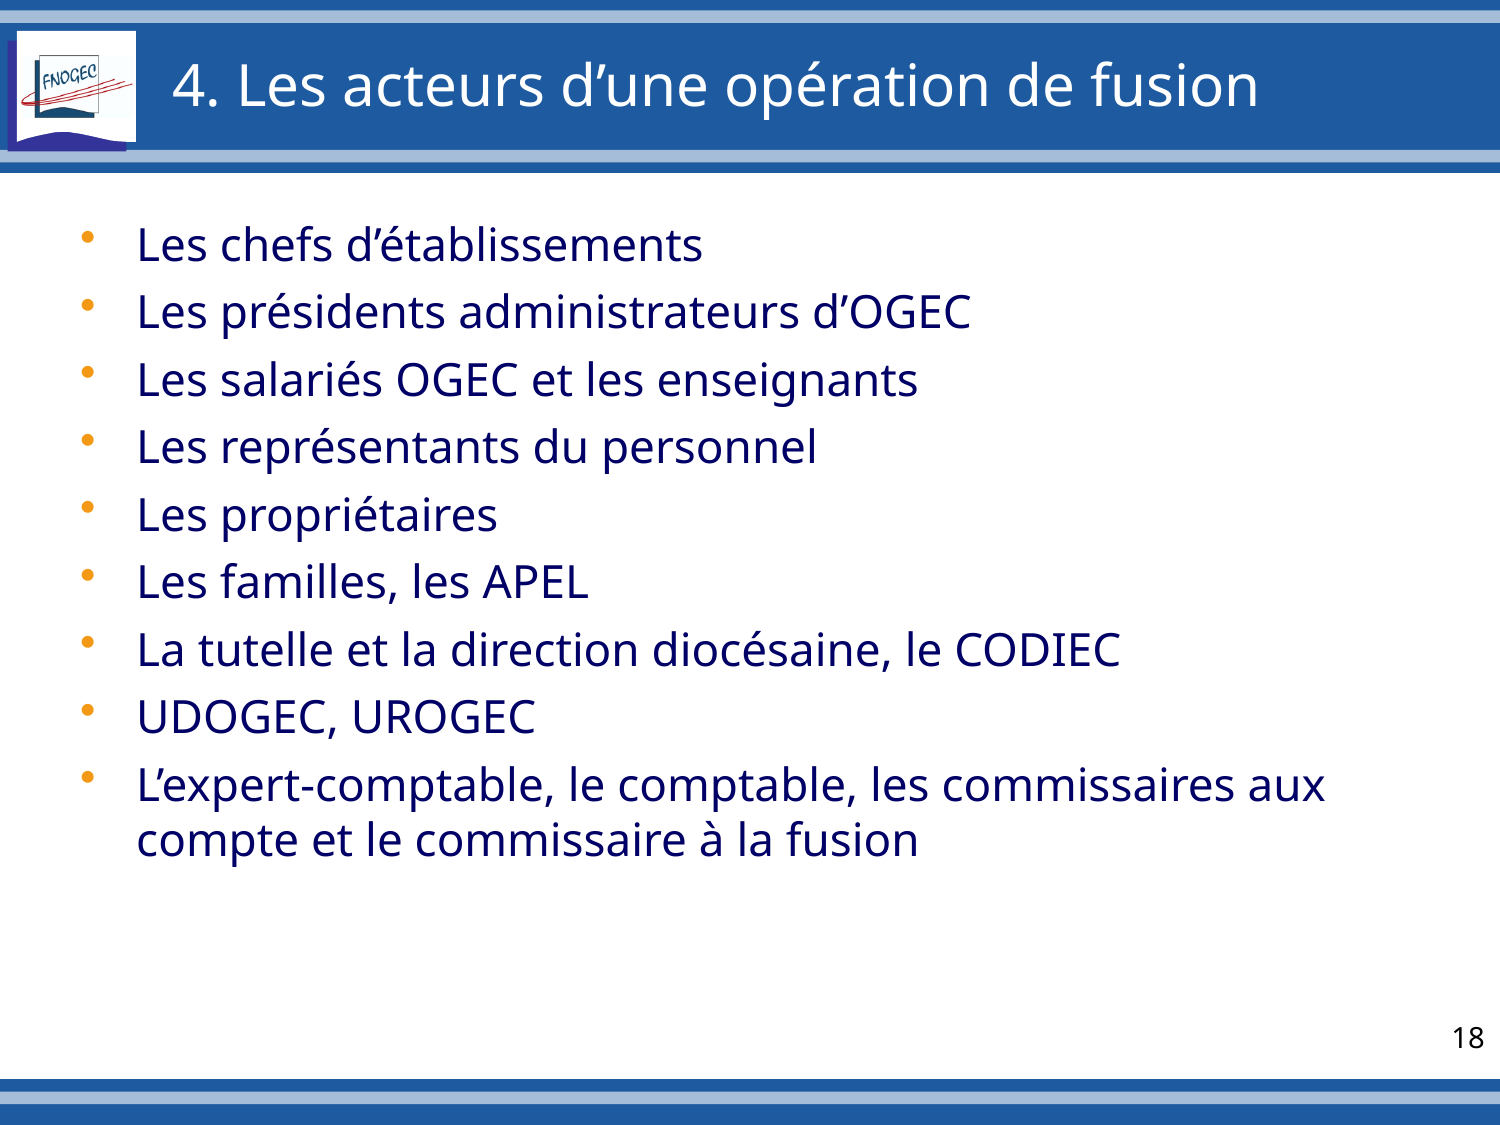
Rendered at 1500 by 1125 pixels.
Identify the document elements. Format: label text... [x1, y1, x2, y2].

title 4. Les acteurs d’une opération de fusion [157, 36, 1500, 130]
picture [18, 51, 136, 123]
slide_number 18 [1149, 1011, 1500, 1090]
list Les chefs d’établissements Les présidents administrateurs d’OGEC Les salariés OGEC et les enseignants Les représentants du personnel Les propriétaires Les familles, les APEL La tutelle et la direction diocésaine, le CODIEC UDOGEC, UROGEC L’expert-comptable, le comptable, les commissaires aux compte et le commissaire à la fusion [64, 207, 1471, 953]
